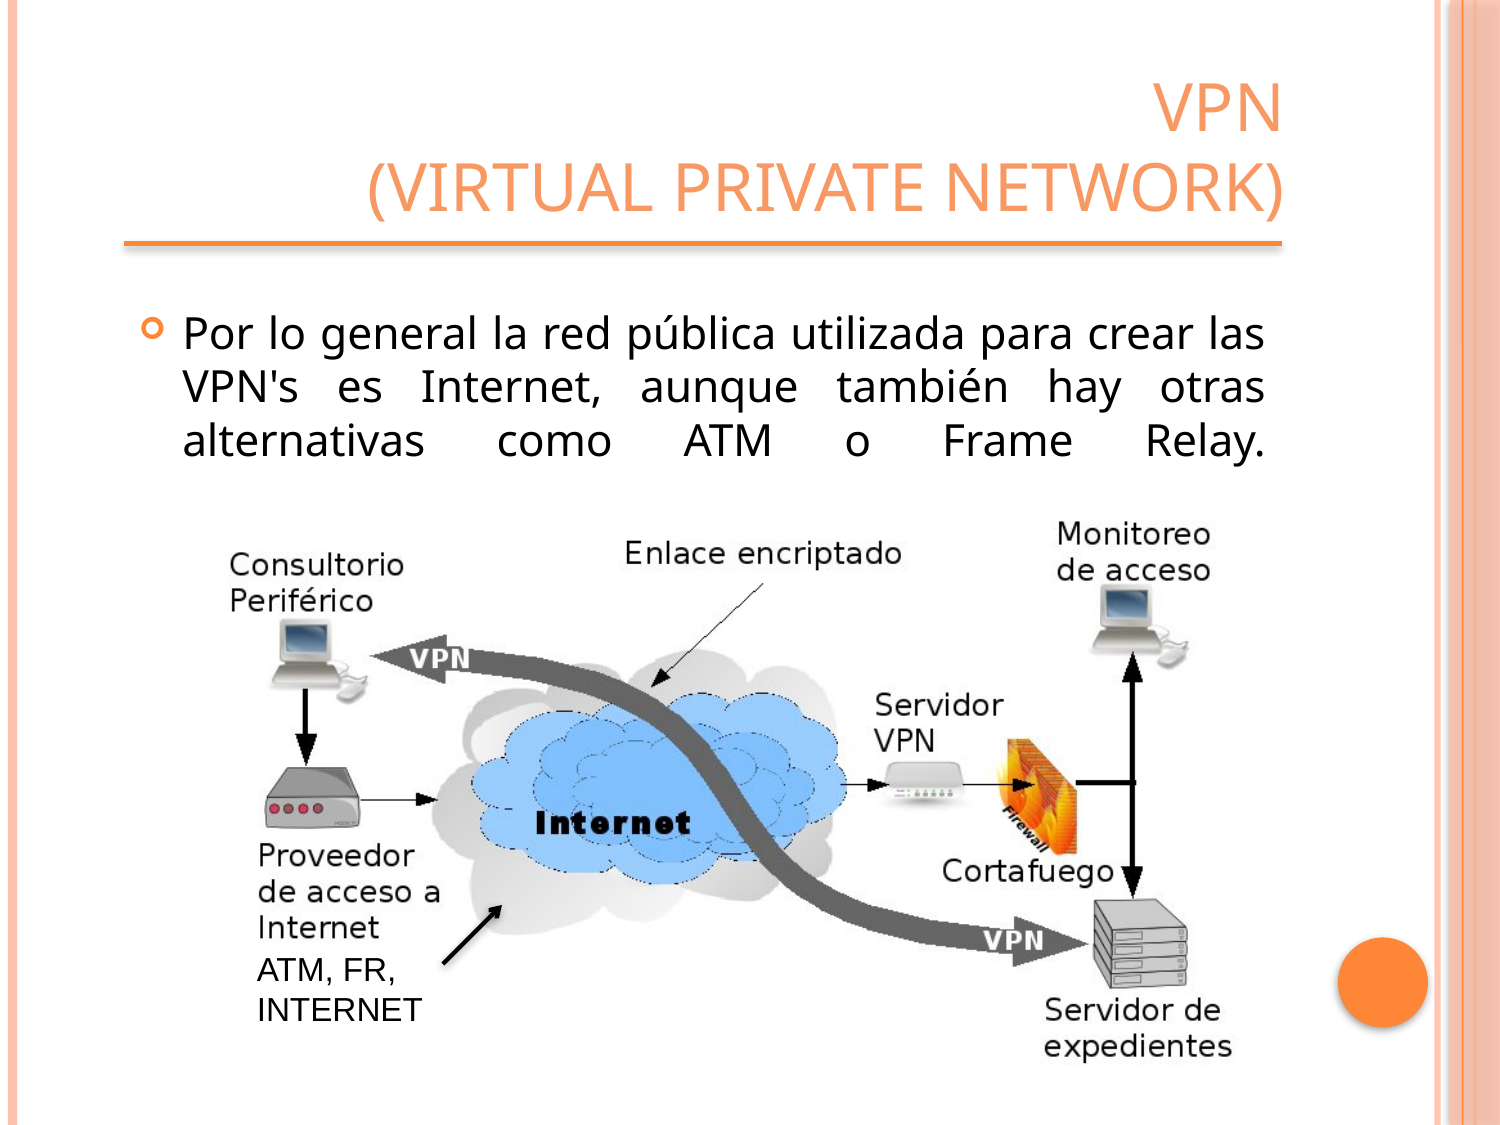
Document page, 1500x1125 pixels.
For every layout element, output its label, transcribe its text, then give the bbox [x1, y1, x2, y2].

title VPN (VIRTUAL PRIVATE NETWORK) [75, 45, 1300, 233]
picture [217, 509, 1247, 1071]
list Por lo general la red pública utilizada para crear las VPN's es Internet, aunque también hay otras alternativas como ATM o Frame Relay. [123, 297, 1282, 528]
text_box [442, 904, 503, 965]
